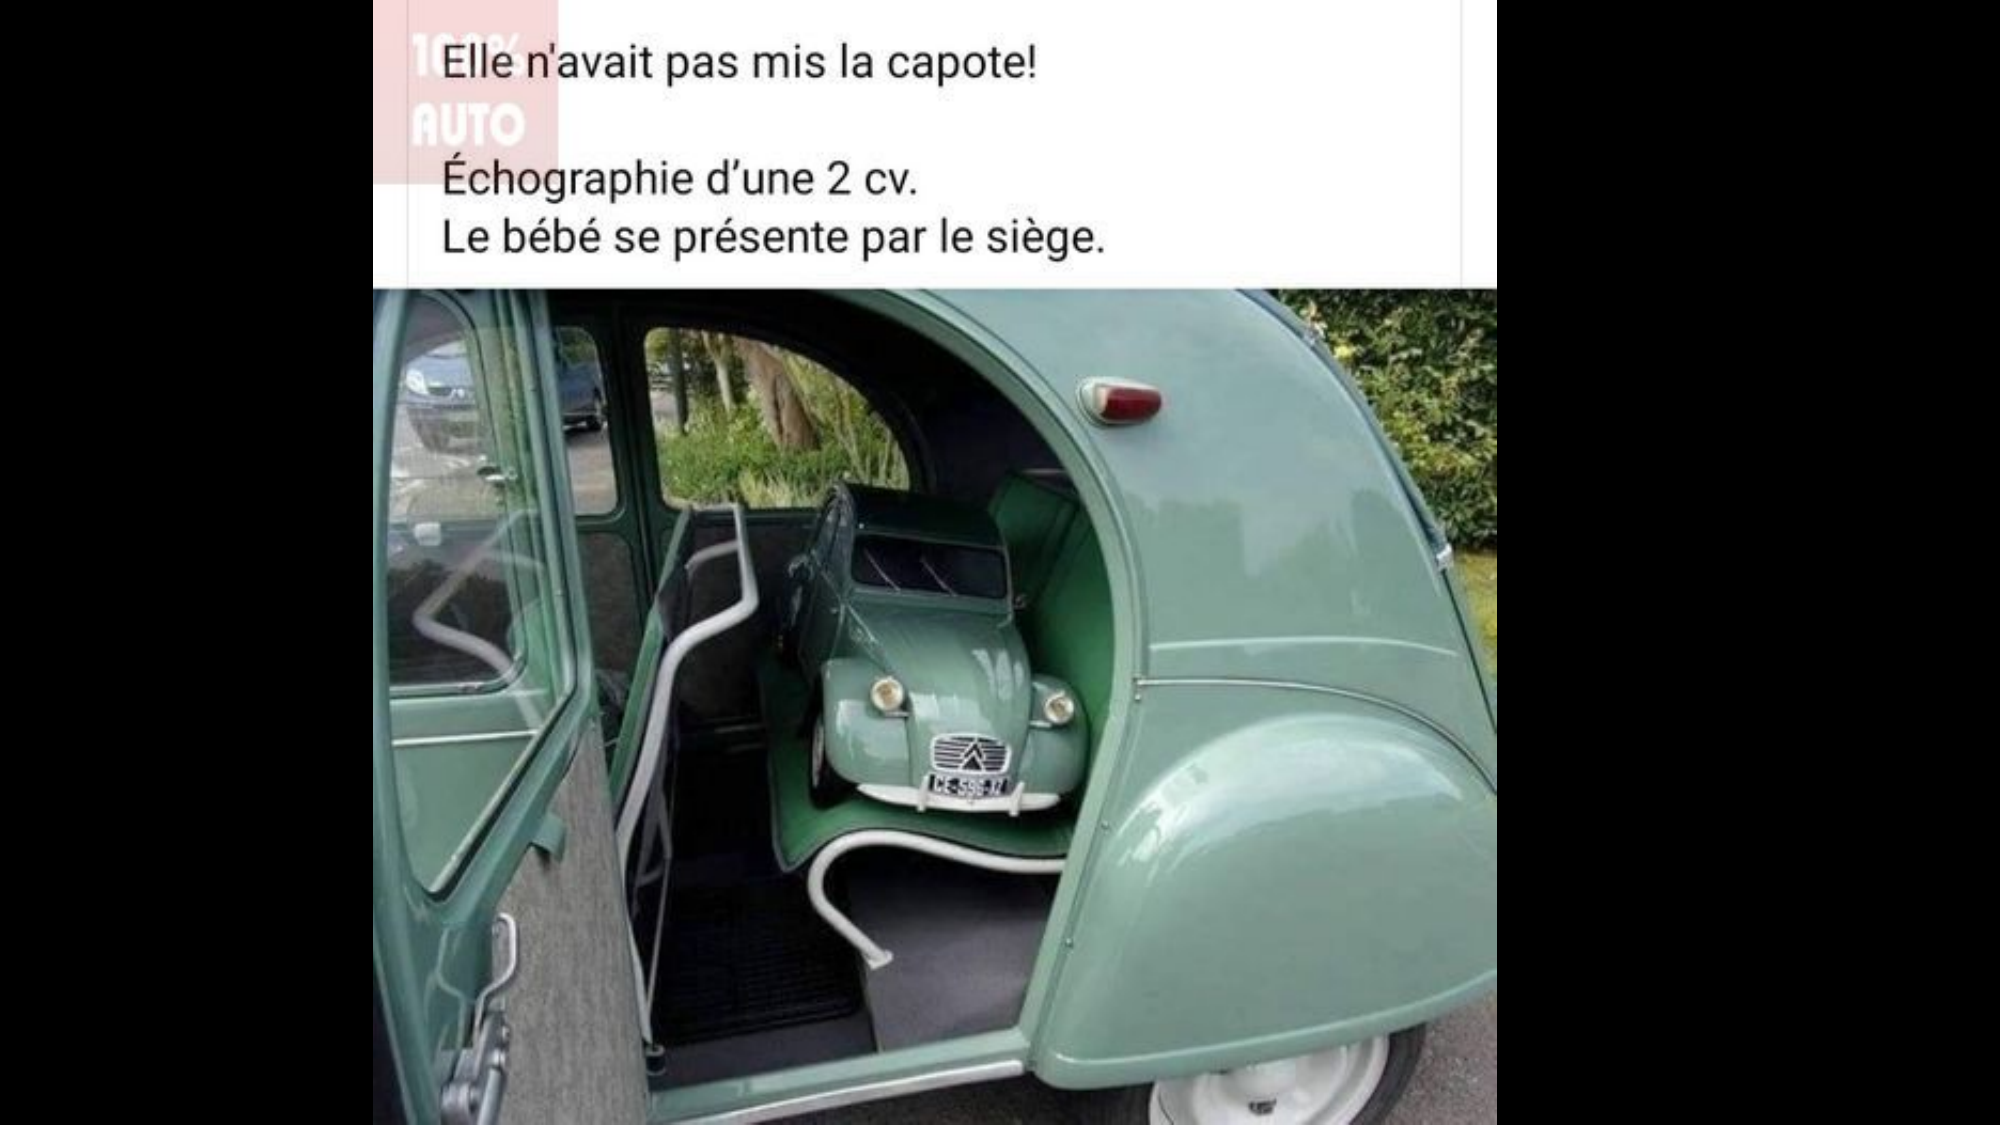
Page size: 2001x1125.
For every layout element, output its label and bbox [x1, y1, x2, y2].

list [373, 0, 1497, 1125]
